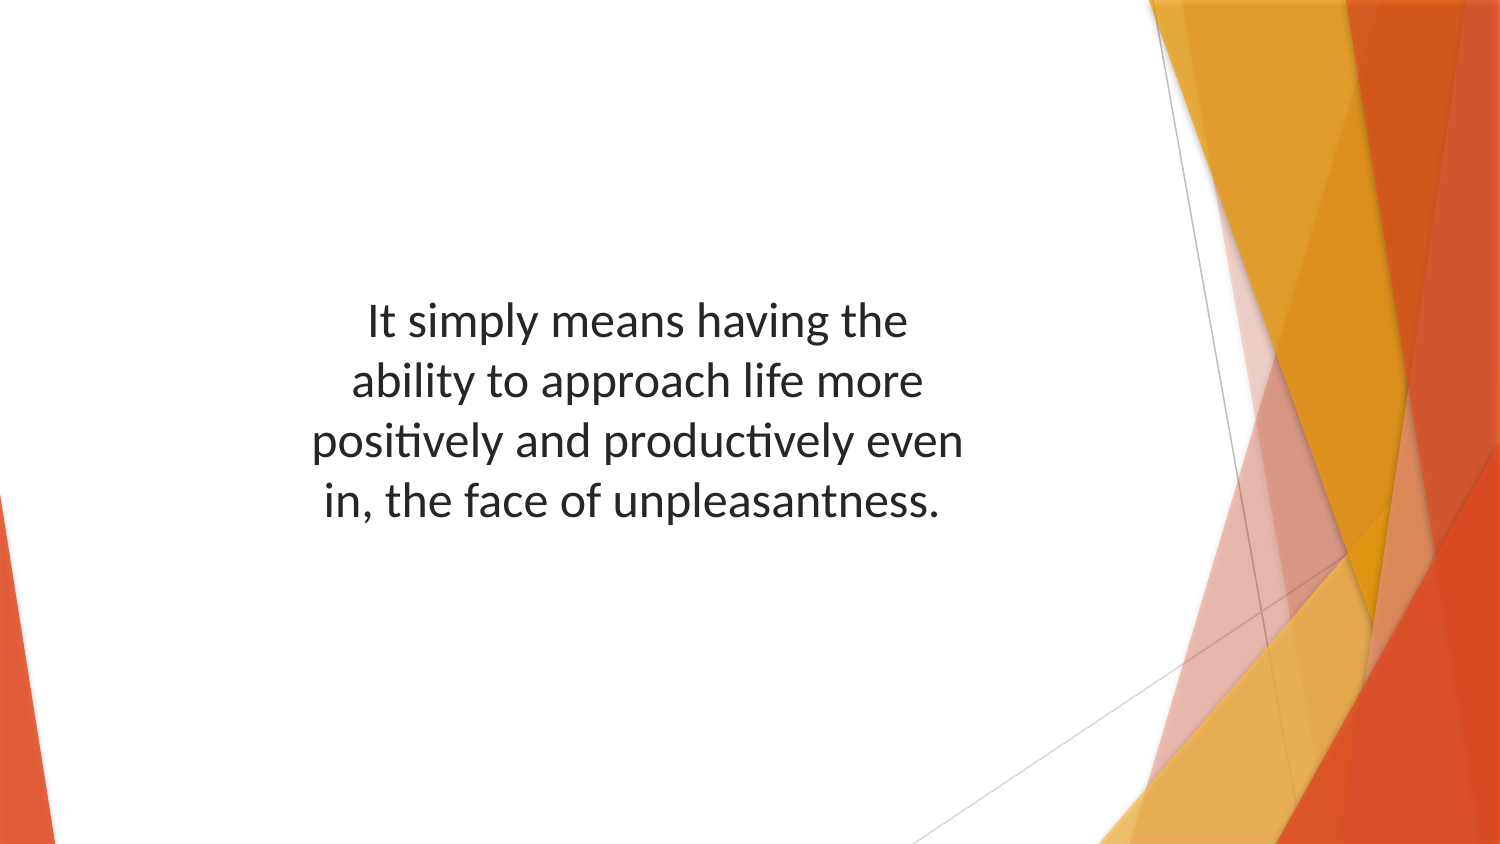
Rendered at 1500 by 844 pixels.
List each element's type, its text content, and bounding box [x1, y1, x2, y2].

list It simply means having the ability to approach life more positively and productively even in, the face of unpleasantness. [289, 280, 987, 753]
